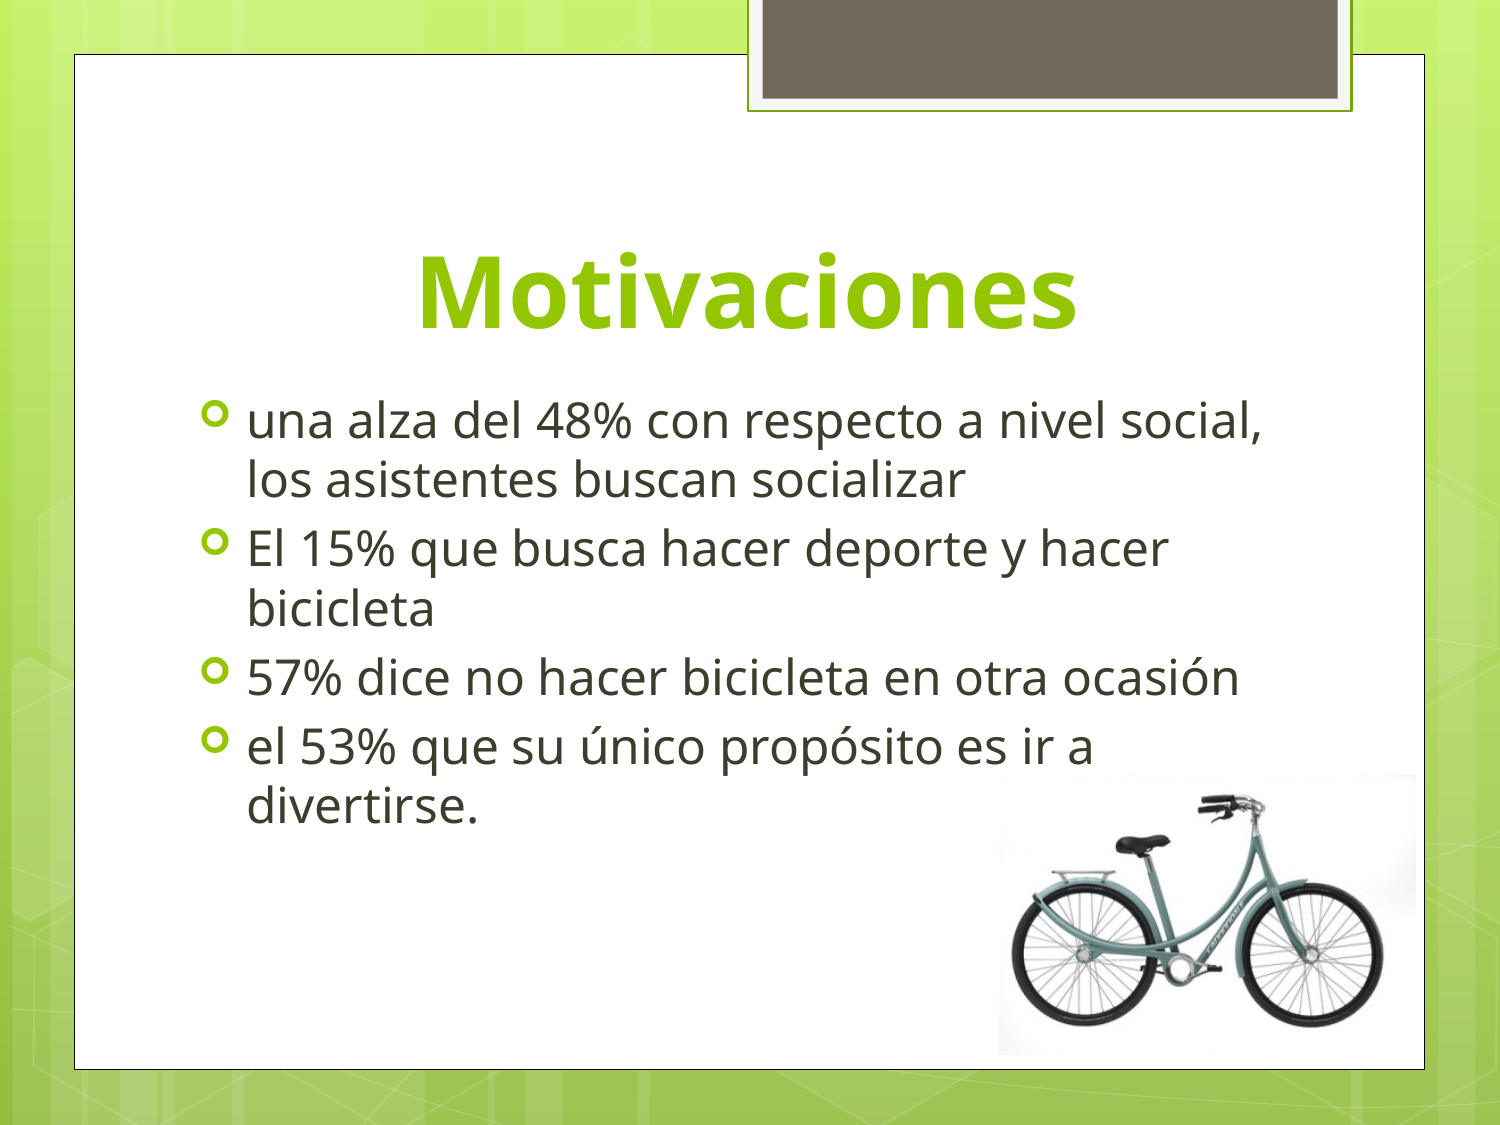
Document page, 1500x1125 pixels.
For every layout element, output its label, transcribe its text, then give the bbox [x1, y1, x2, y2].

list una alza del 48% con respecto a nivel social, los asistentes buscan socializar El 15% que busca hacer deporte y hacer bicicleta 57% dice no hacer bicicleta en otra ocasión el 53% que su único propósito es ir a divertirse. [171, 381, 1282, 846]
title Motivaciones [171, 168, 1324, 357]
picture [999, 774, 1416, 1055]
